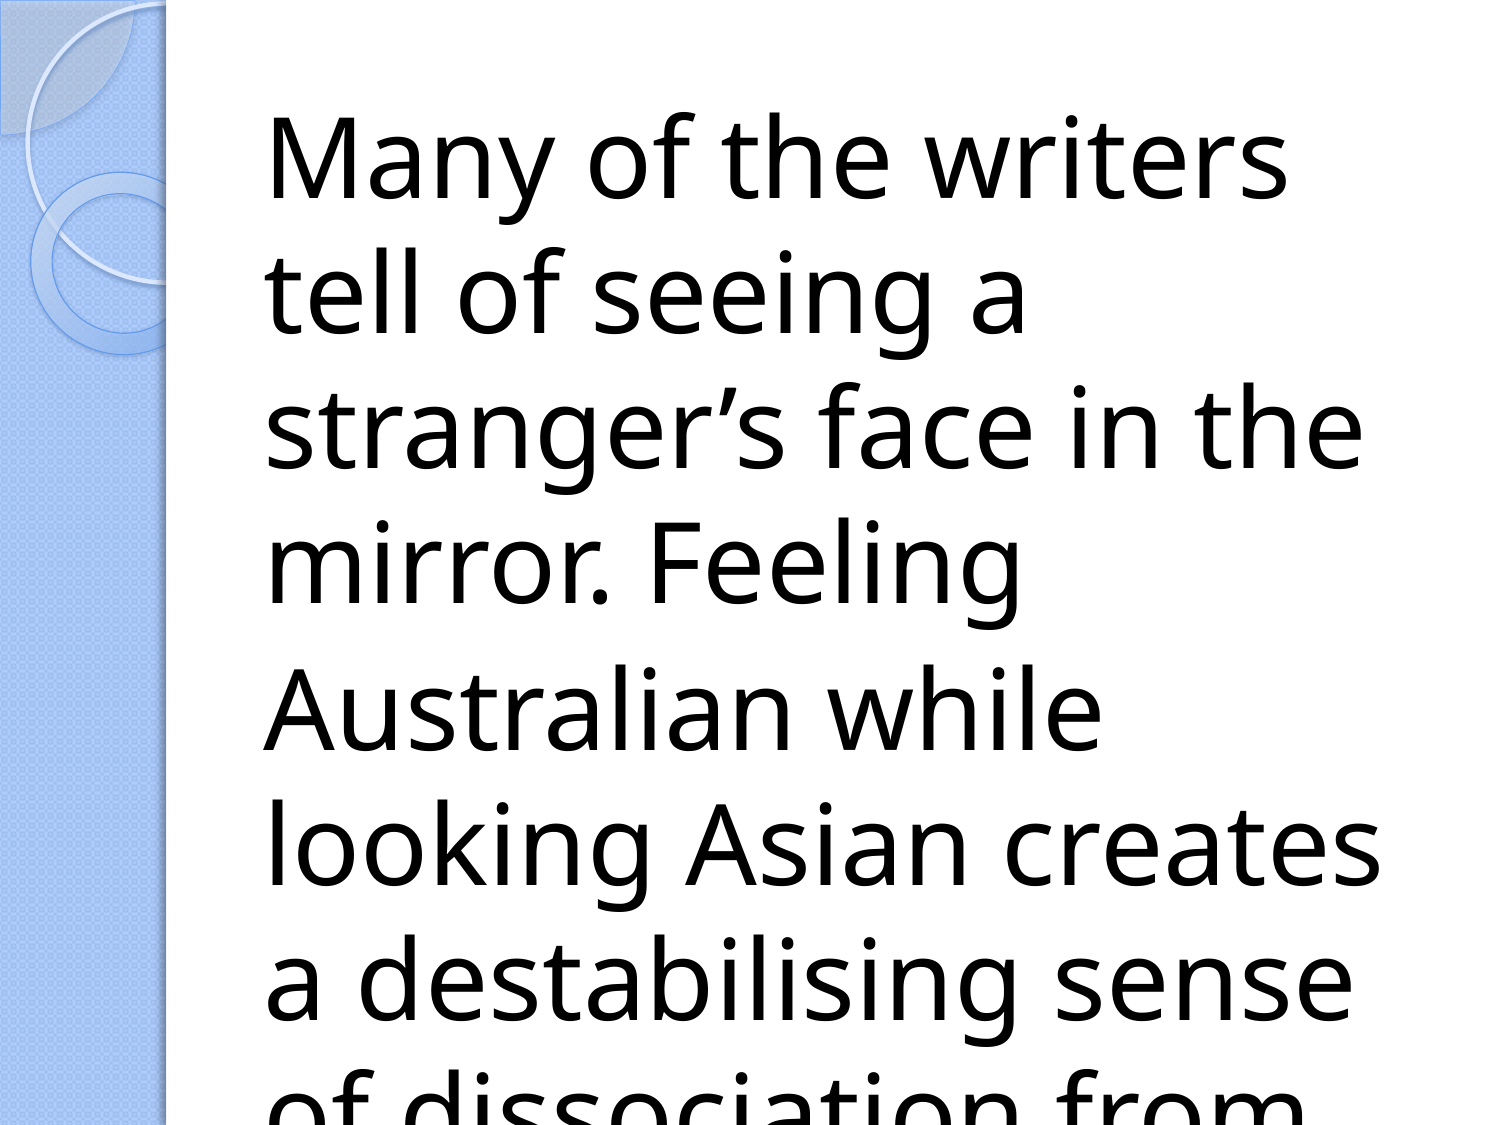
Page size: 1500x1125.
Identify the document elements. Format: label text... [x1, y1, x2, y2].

list Many of the writers tell of seeing a stranger’s face in the mirror. Feeling Australian while looking Asian creates a destabilising sense of dissociation from the self. [235, 78, 1466, 1025]
